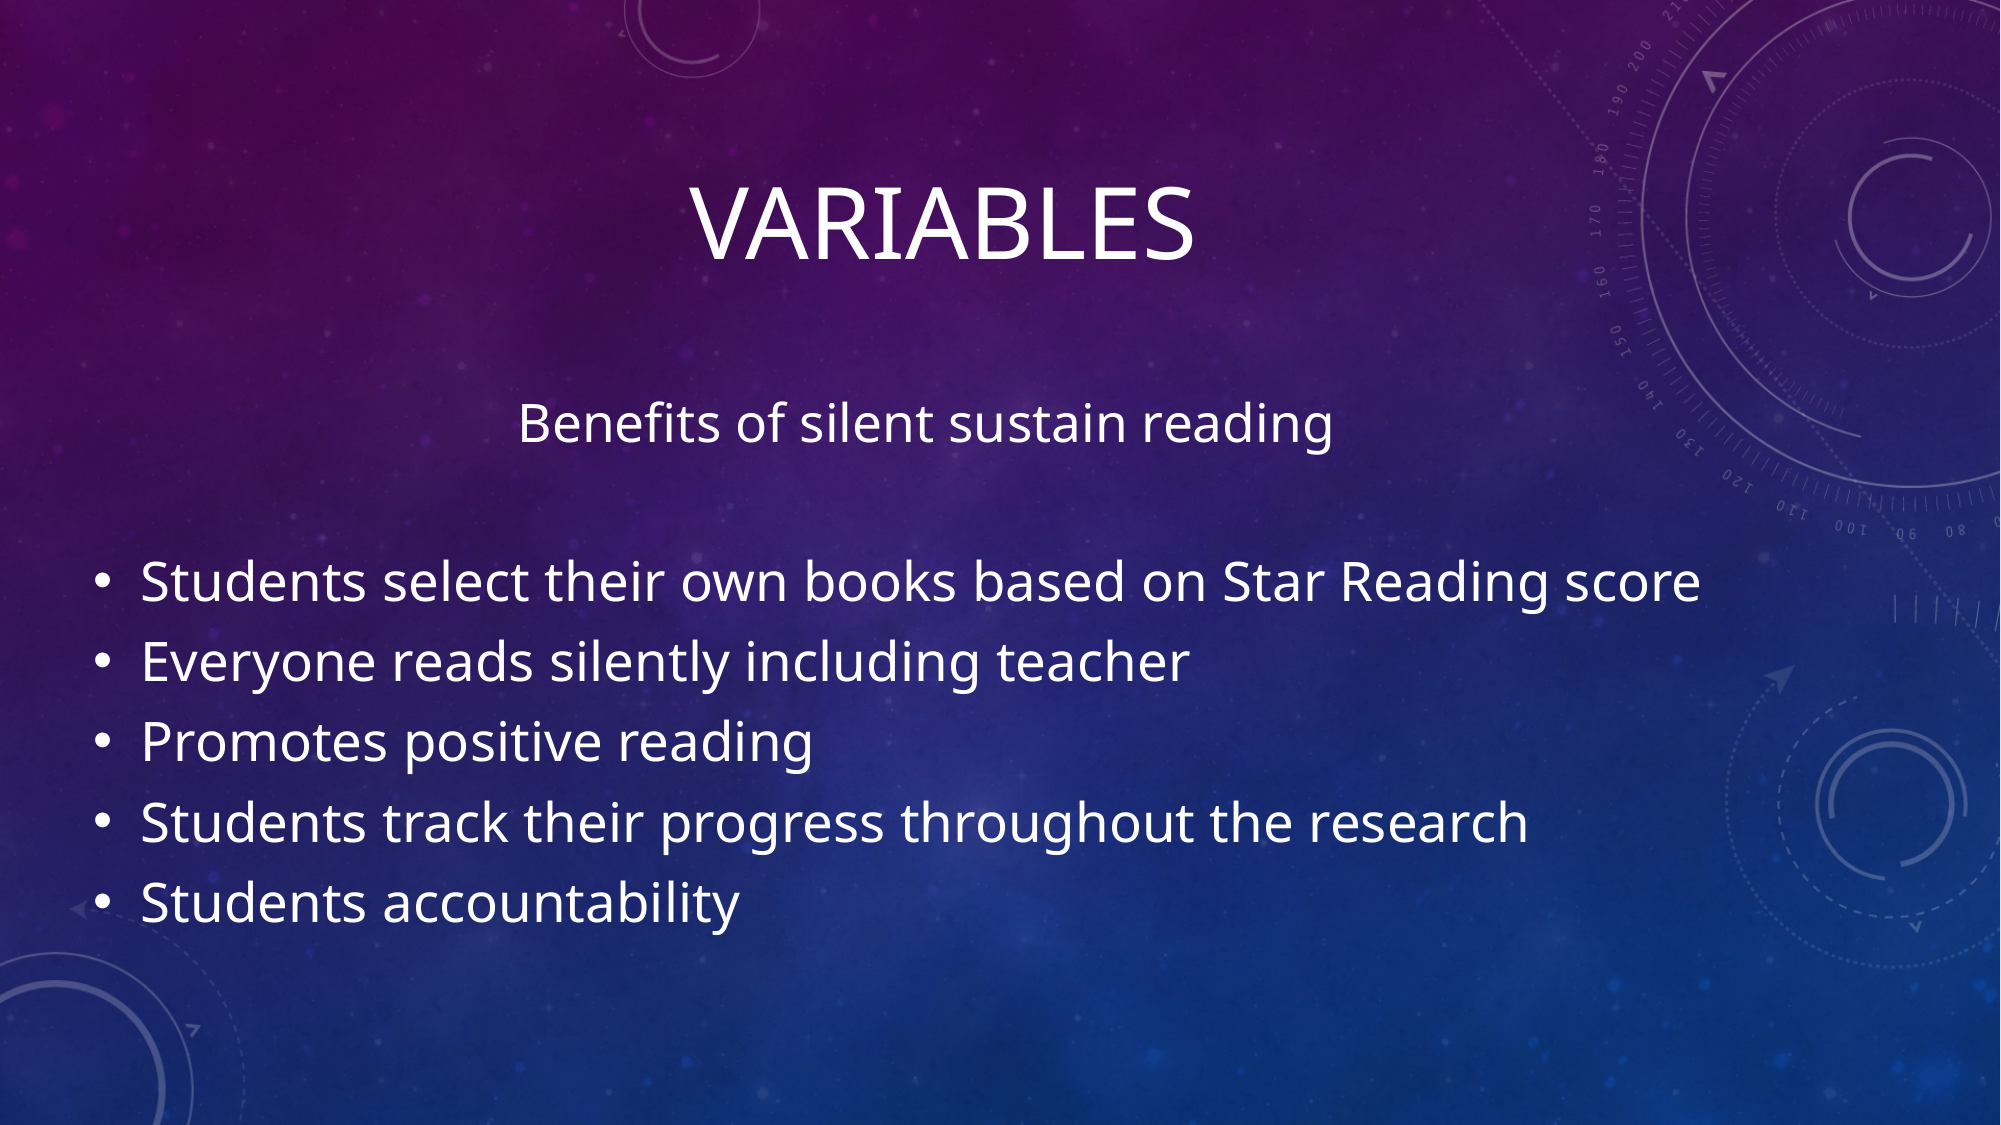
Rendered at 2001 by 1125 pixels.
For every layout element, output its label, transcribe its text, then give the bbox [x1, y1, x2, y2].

picture [0, 0, 2001, 1125]
title Variables [112, 99, 1775, 303]
list Benefits of silent sustain reading Students select their own books based on Star Reading score Everyone reads silently including teacher Promotes positive reading Students track their progress throughout the research Students accountability [78, 303, 1775, 950]
